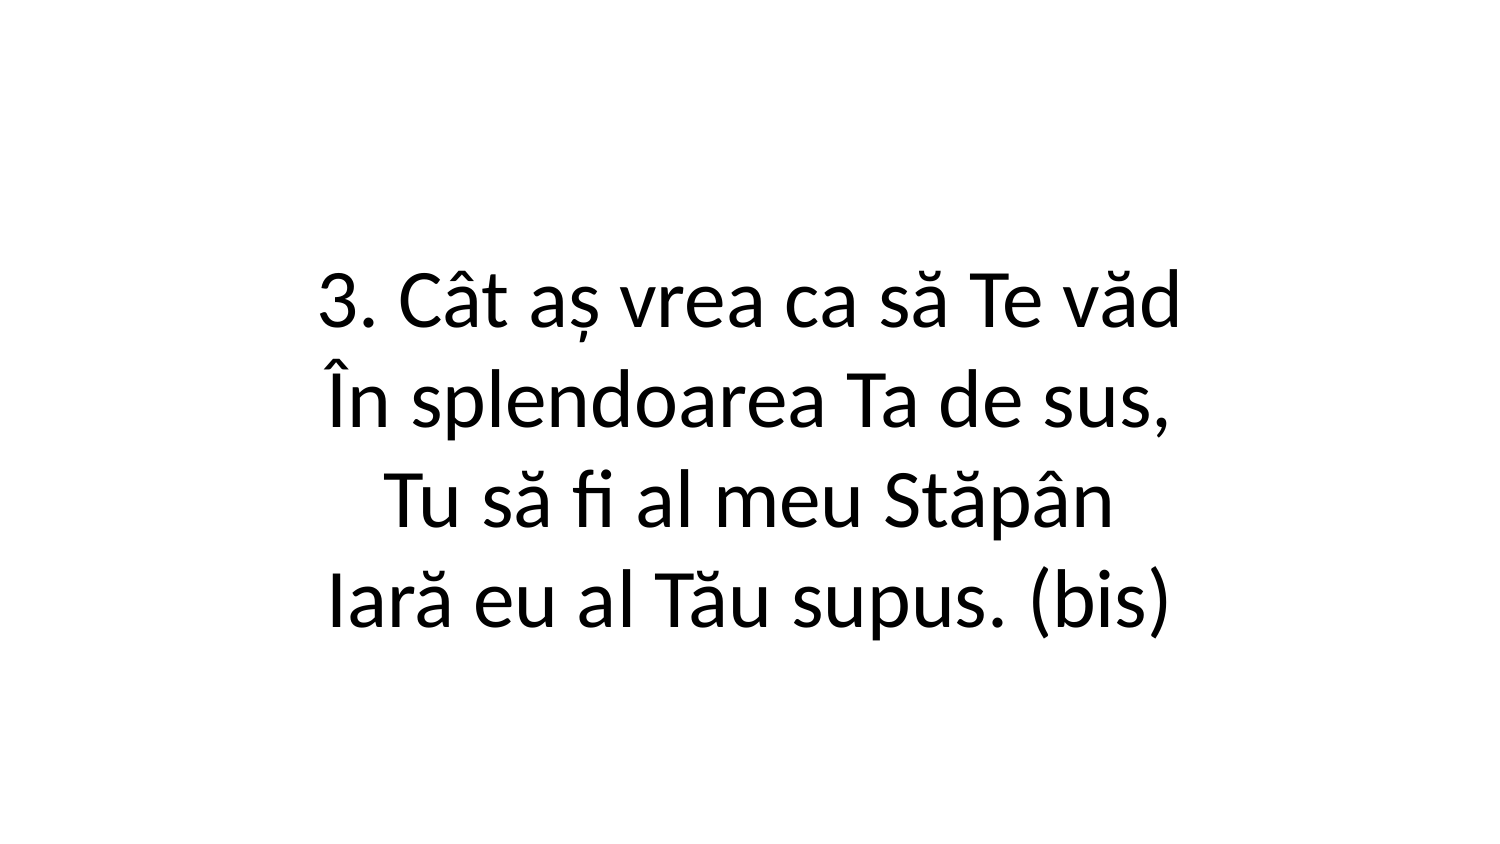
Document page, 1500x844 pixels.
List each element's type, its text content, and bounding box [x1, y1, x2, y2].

text_box 3. Cât aș vrea ca să Te văd În splendoarea Ta de sus, Tu să fi al meu Stăpân Iară eu al Tău supus. (bis) [301, 192, 1199, 652]
